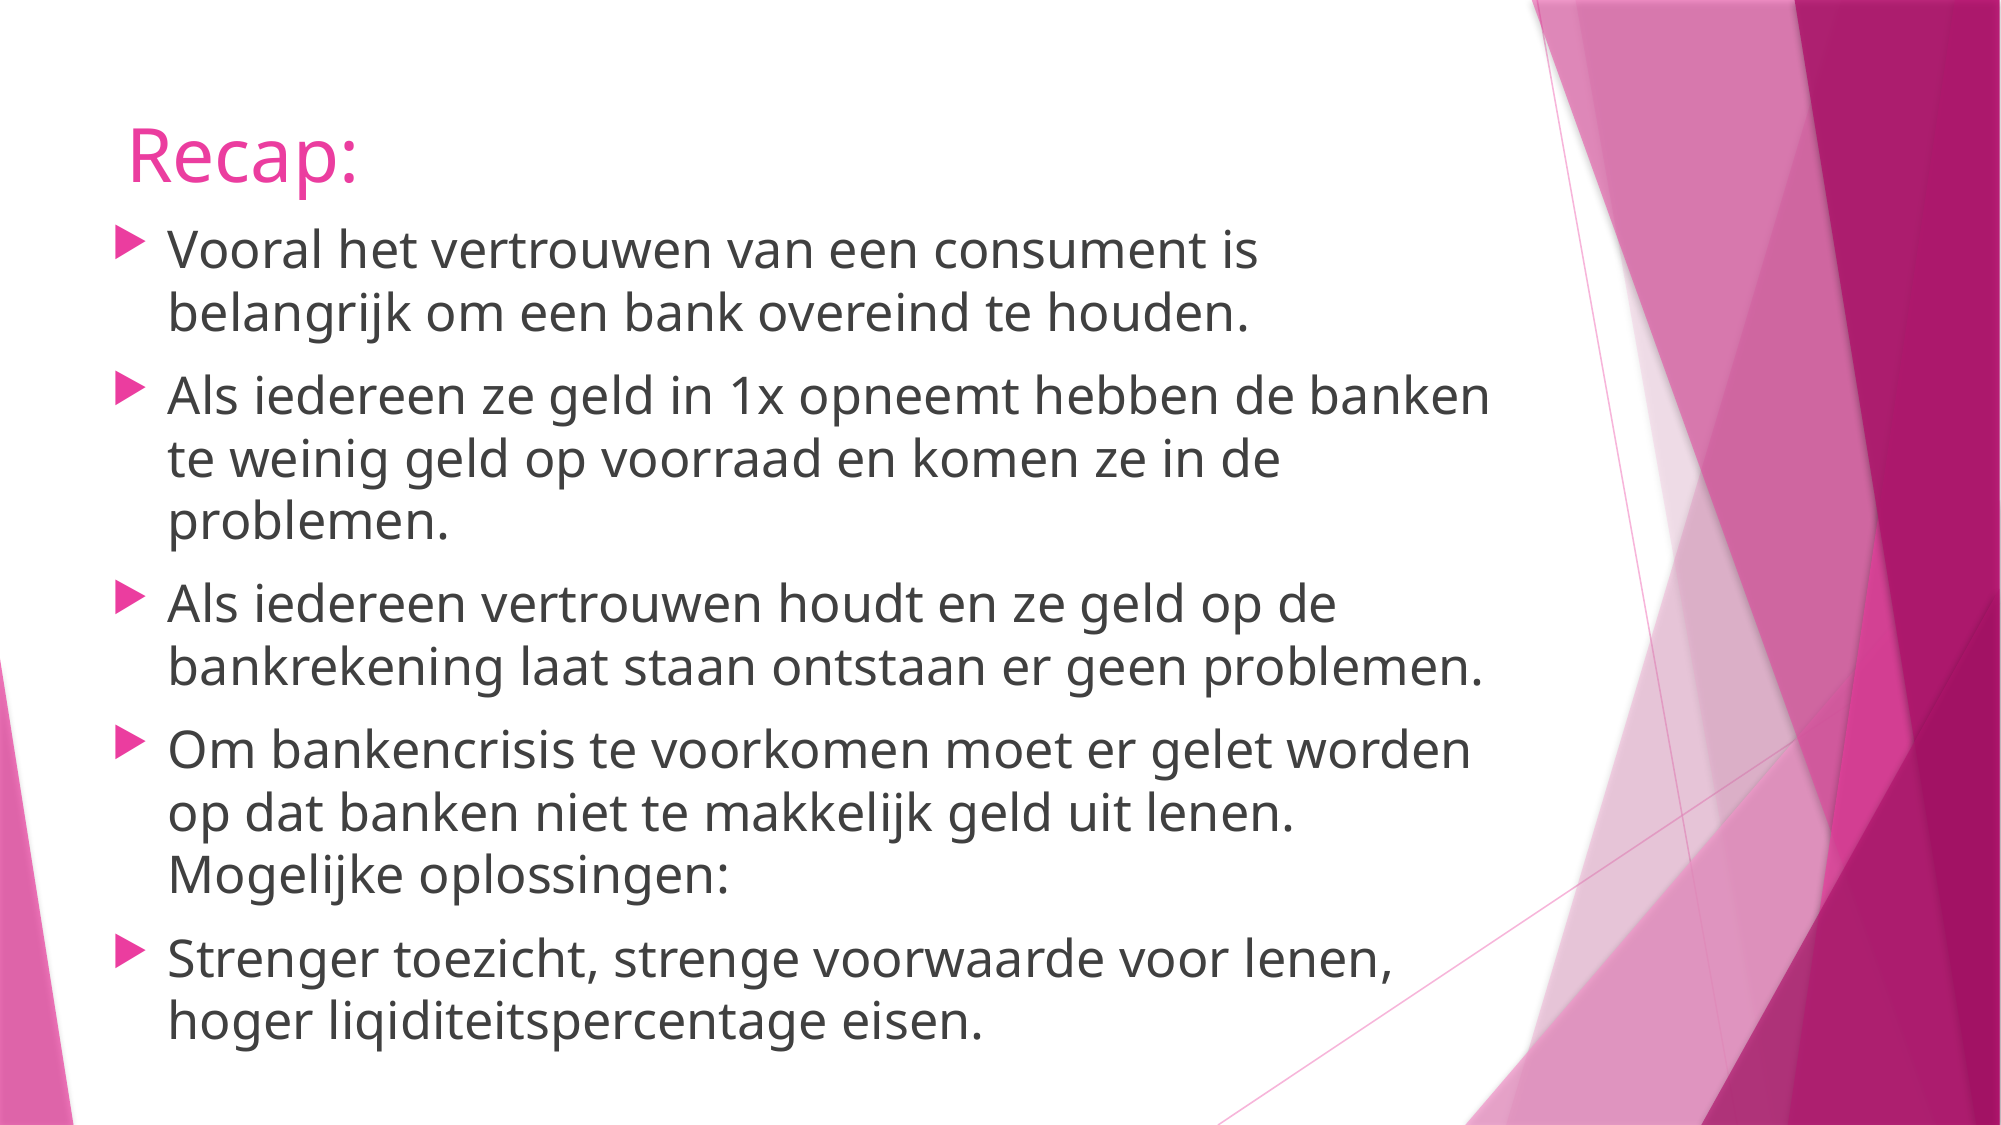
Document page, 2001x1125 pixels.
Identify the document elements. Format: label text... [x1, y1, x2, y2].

title Recap: [111, 99, 1522, 209]
list Vooral het vertrouwen van een consument is belangrijk om een bank overeind te houden. Als iedereen ze geld in 1x opneemt hebben de banken te weinig geld op voorraad en komen ze in de problemen. Als iedereen vertrouwen houdt en ze geld op de bankrekening laat staan ontstaan er geen problemen. Om bankencrisis te voorkomen moet er gelet worden op dat banken niet te makkelijk geld uit lenen. Mogelijke oplossingen: Strenger toezicht, strenge voorwaarde voor lenen, hoger liqiditeitspercentage eisen. [96, 209, 1522, 992]
